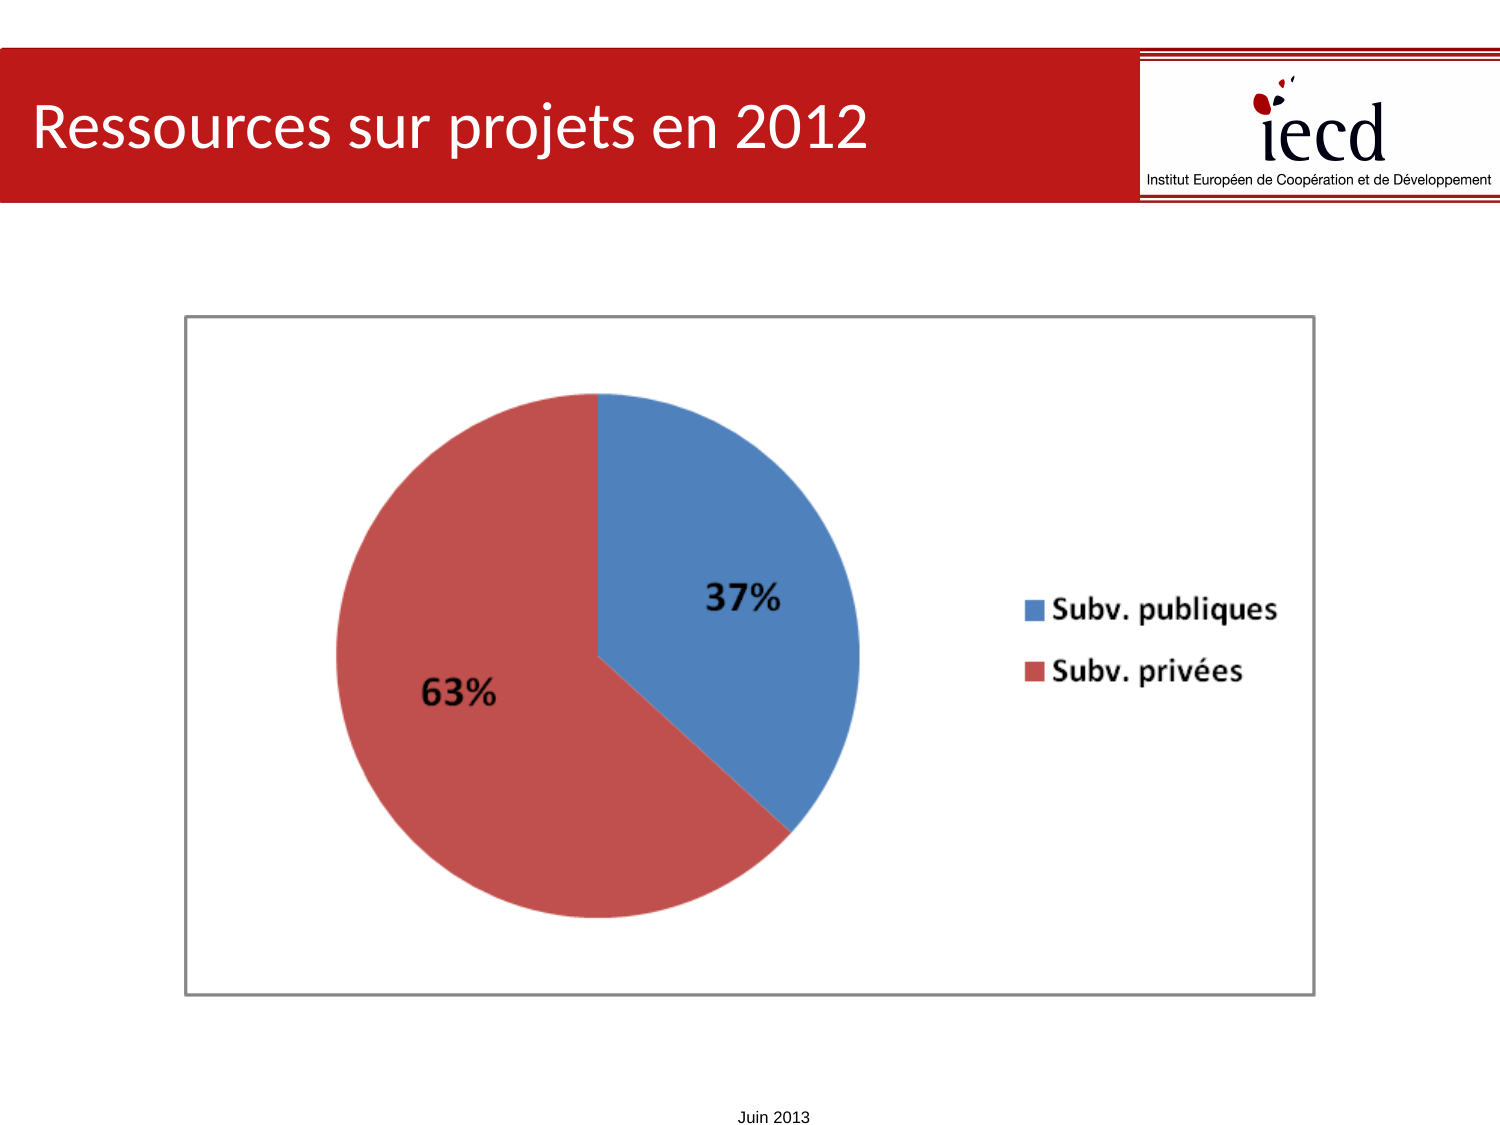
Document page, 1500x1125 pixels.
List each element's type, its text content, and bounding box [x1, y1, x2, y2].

picture [182, 314, 1318, 998]
title Ressources sur projets en 2012 [17, 42, 1427, 202]
picture [1427, 66, 1500, 194]
